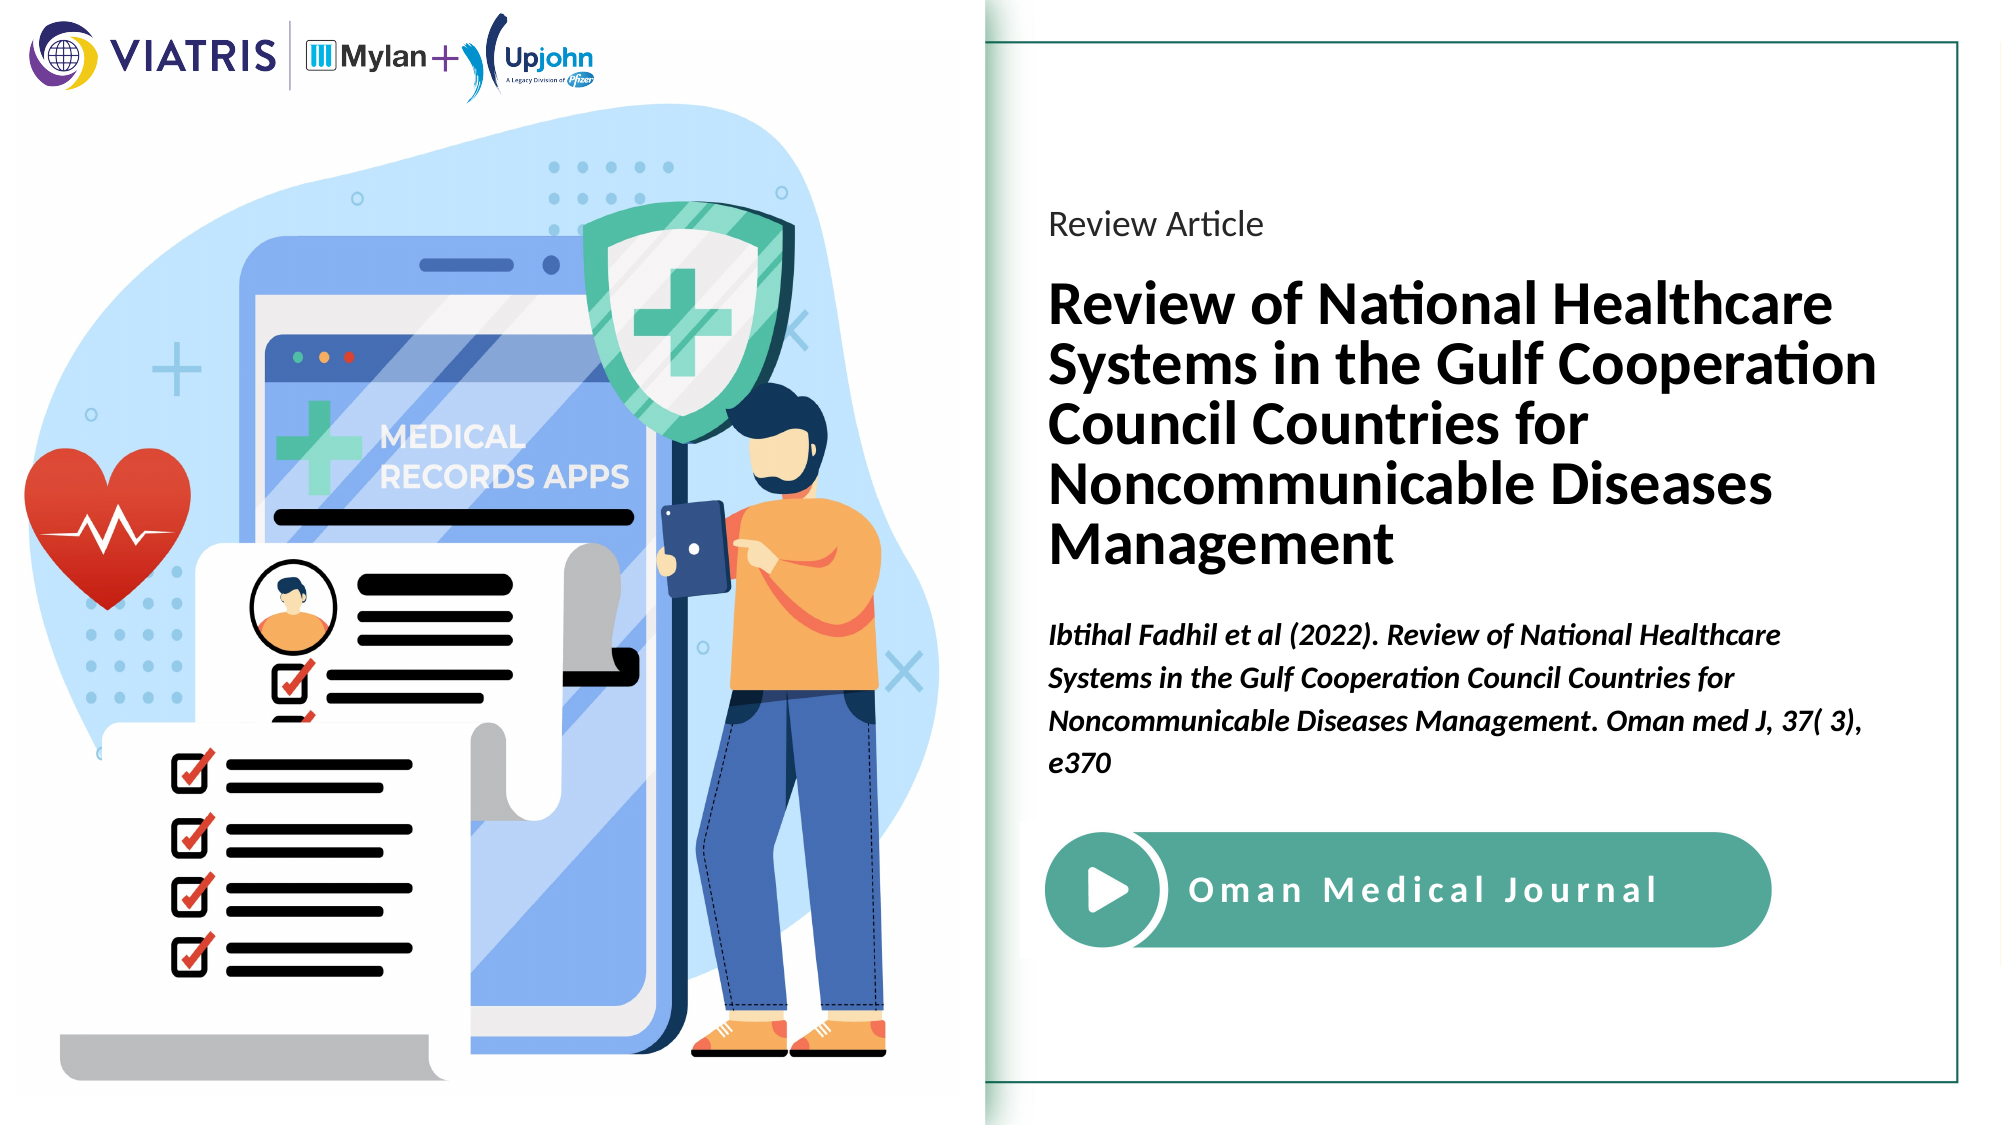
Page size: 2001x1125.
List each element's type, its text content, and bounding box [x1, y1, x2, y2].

text_box Oman Medical Journal [1098, 858, 1699, 918]
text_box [1033, 199, 2000, 783]
picture [0, 0, 2000, 1125]
